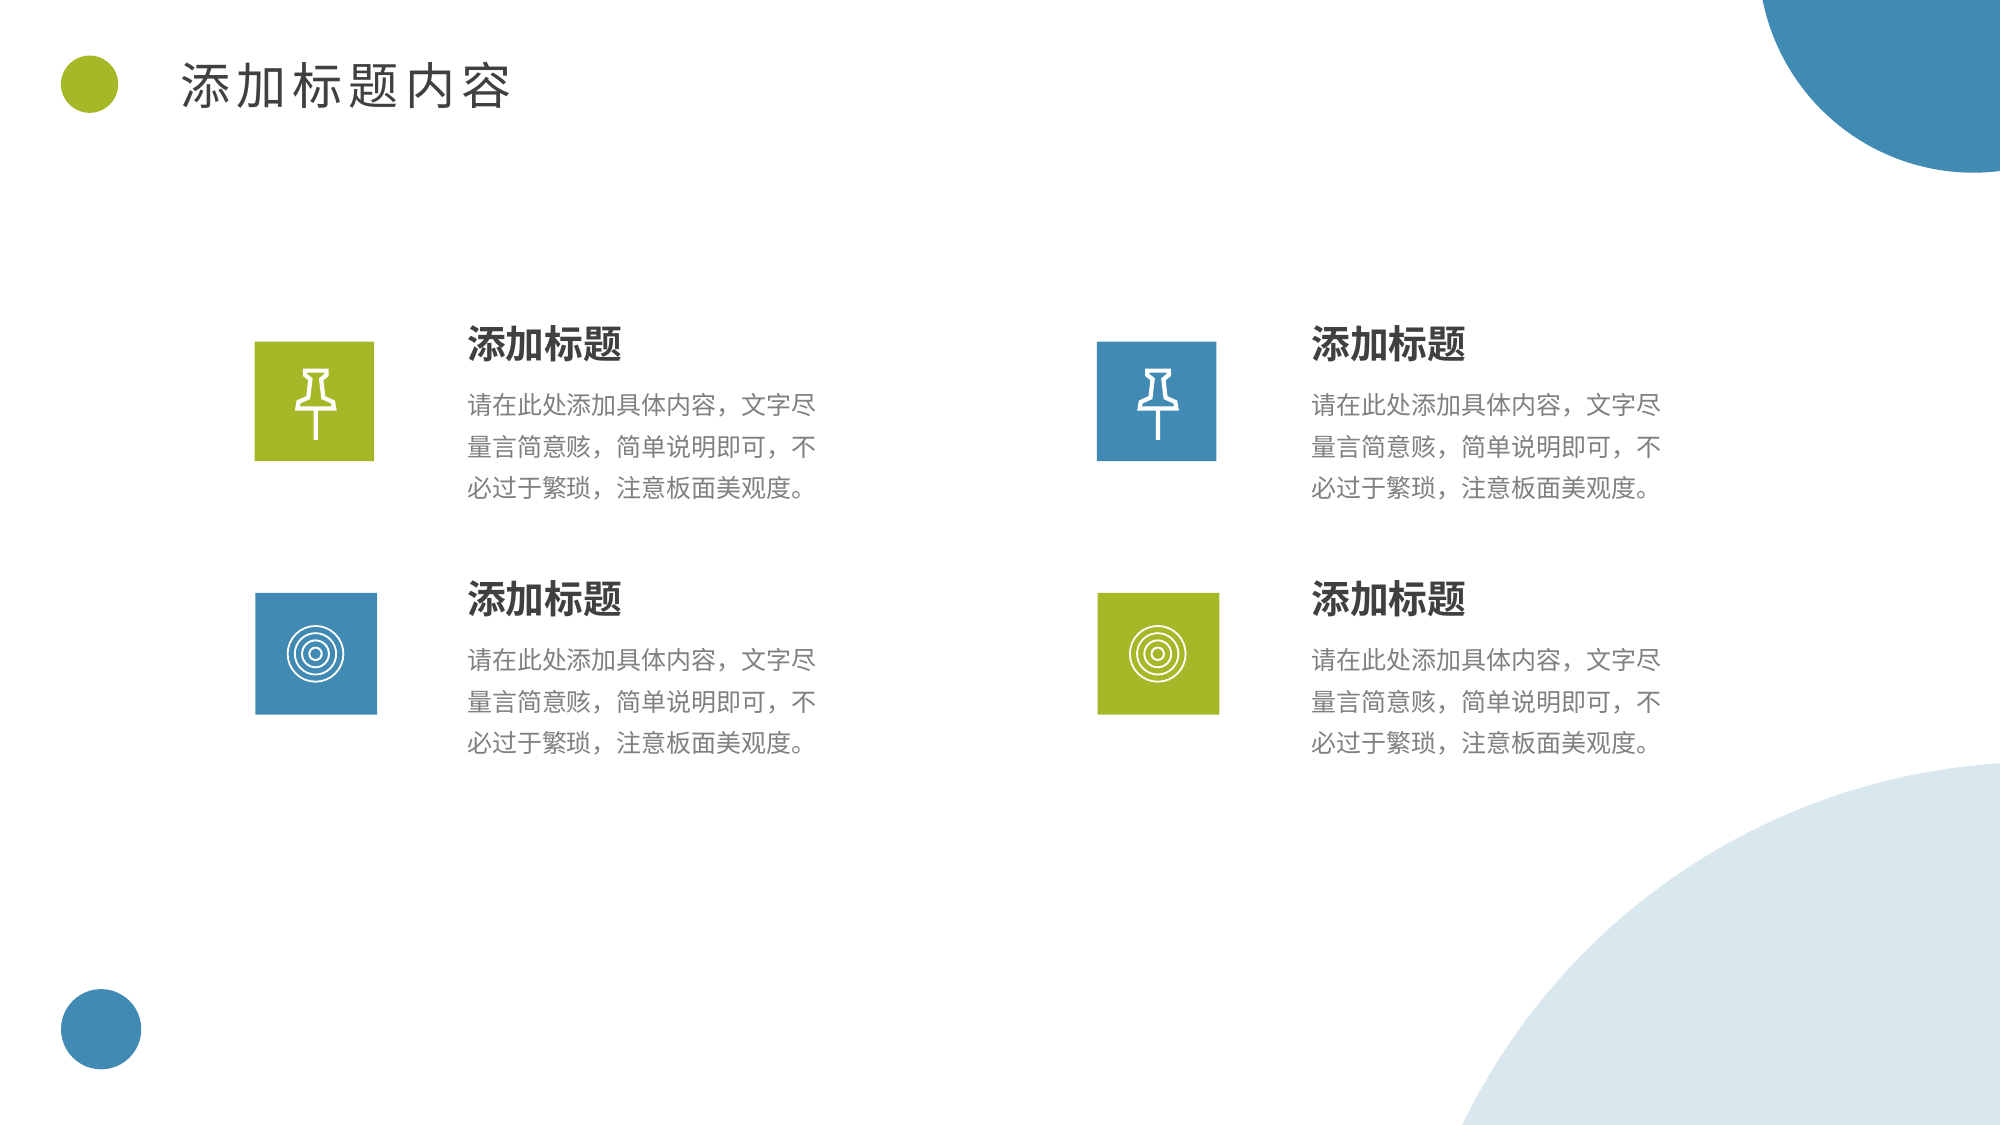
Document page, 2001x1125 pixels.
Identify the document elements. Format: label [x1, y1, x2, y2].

text_box [60, 0, 2000, 1125]
